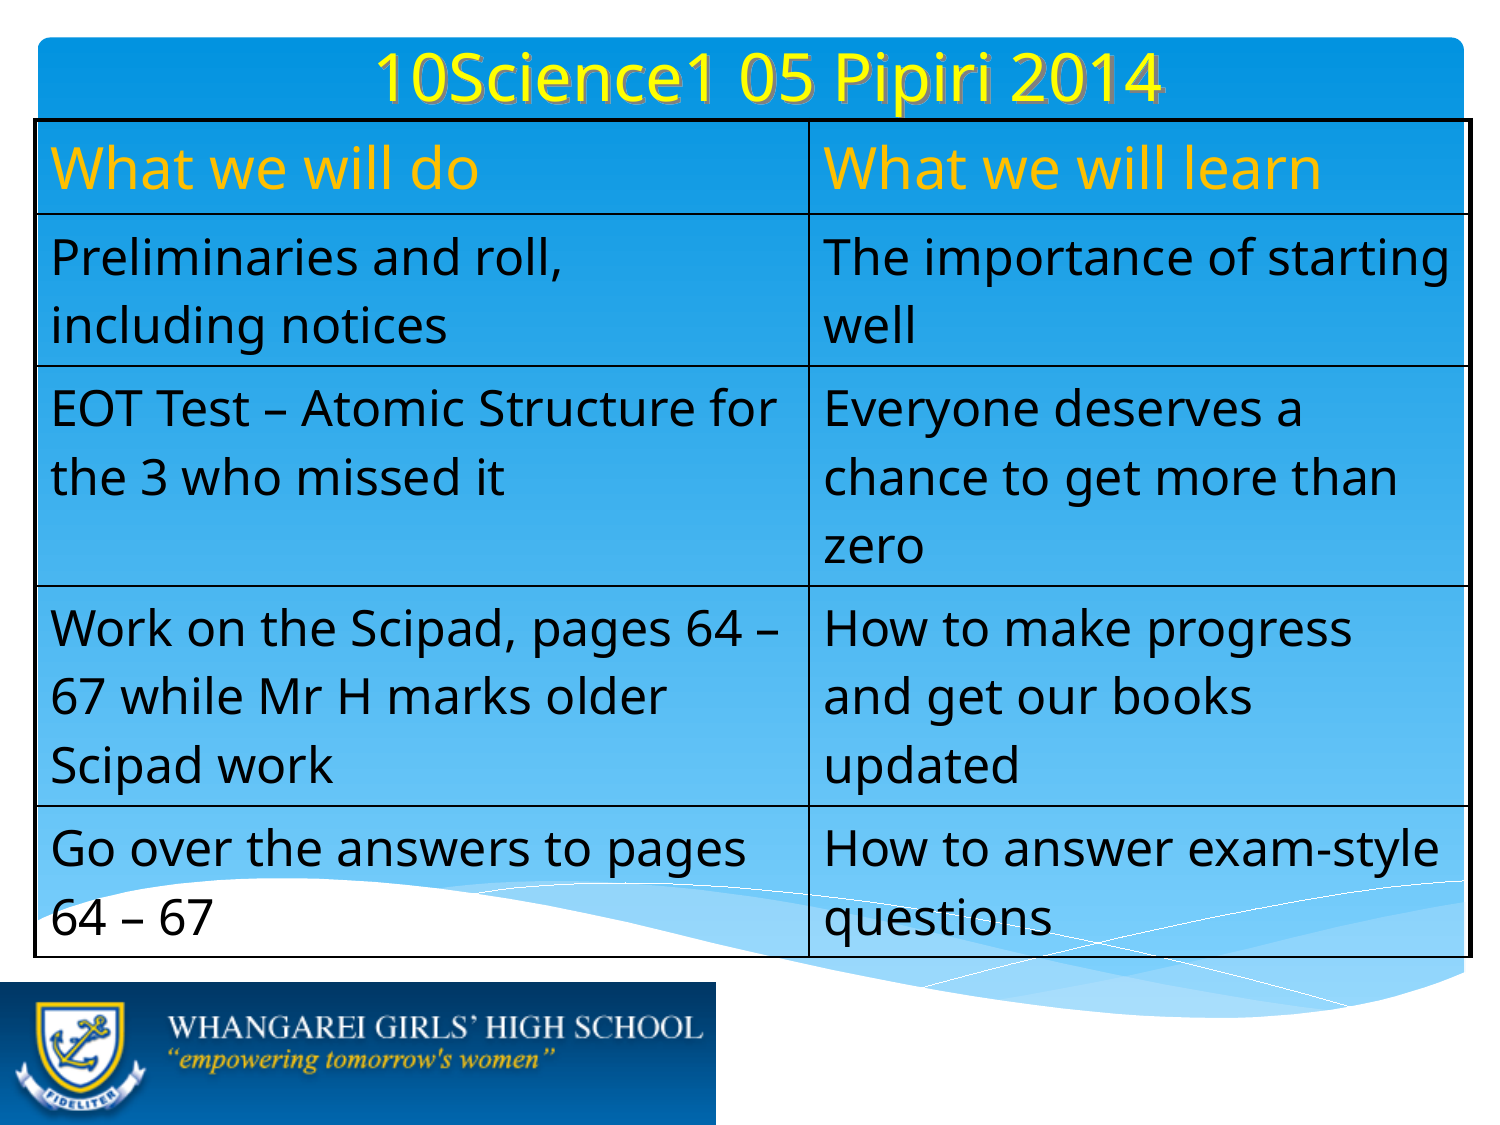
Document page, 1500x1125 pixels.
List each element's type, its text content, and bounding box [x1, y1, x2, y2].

table_cell Work on the Scipad, pages 64 – 67 while Mr H marks older Scipad work [37, 587, 808, 805]
table_header What we will do [37, 122, 808, 213]
table_cell EOT Test – Atomic Structure for the 3 who missed it [37, 367, 808, 585]
text_box 10Science1 05 Pipiri 2014 [162, 24, 1375, 118]
table_cell How to answer exam-style questions [810, 807, 1468, 956]
picture [0, 982, 716, 1125]
table_cell Preliminaries and roll, including notices [37, 215, 808, 365]
table_cell The importance of starting well [810, 215, 1468, 365]
table_header What we will learn [810, 122, 1468, 213]
table_cell How to make progress and get our books updated [810, 587, 1468, 805]
table_cell Go over the answers to pages 64 – 67 [37, 807, 808, 956]
table_cell Everyone deserves a chance to get more than zero [810, 367, 1468, 585]
